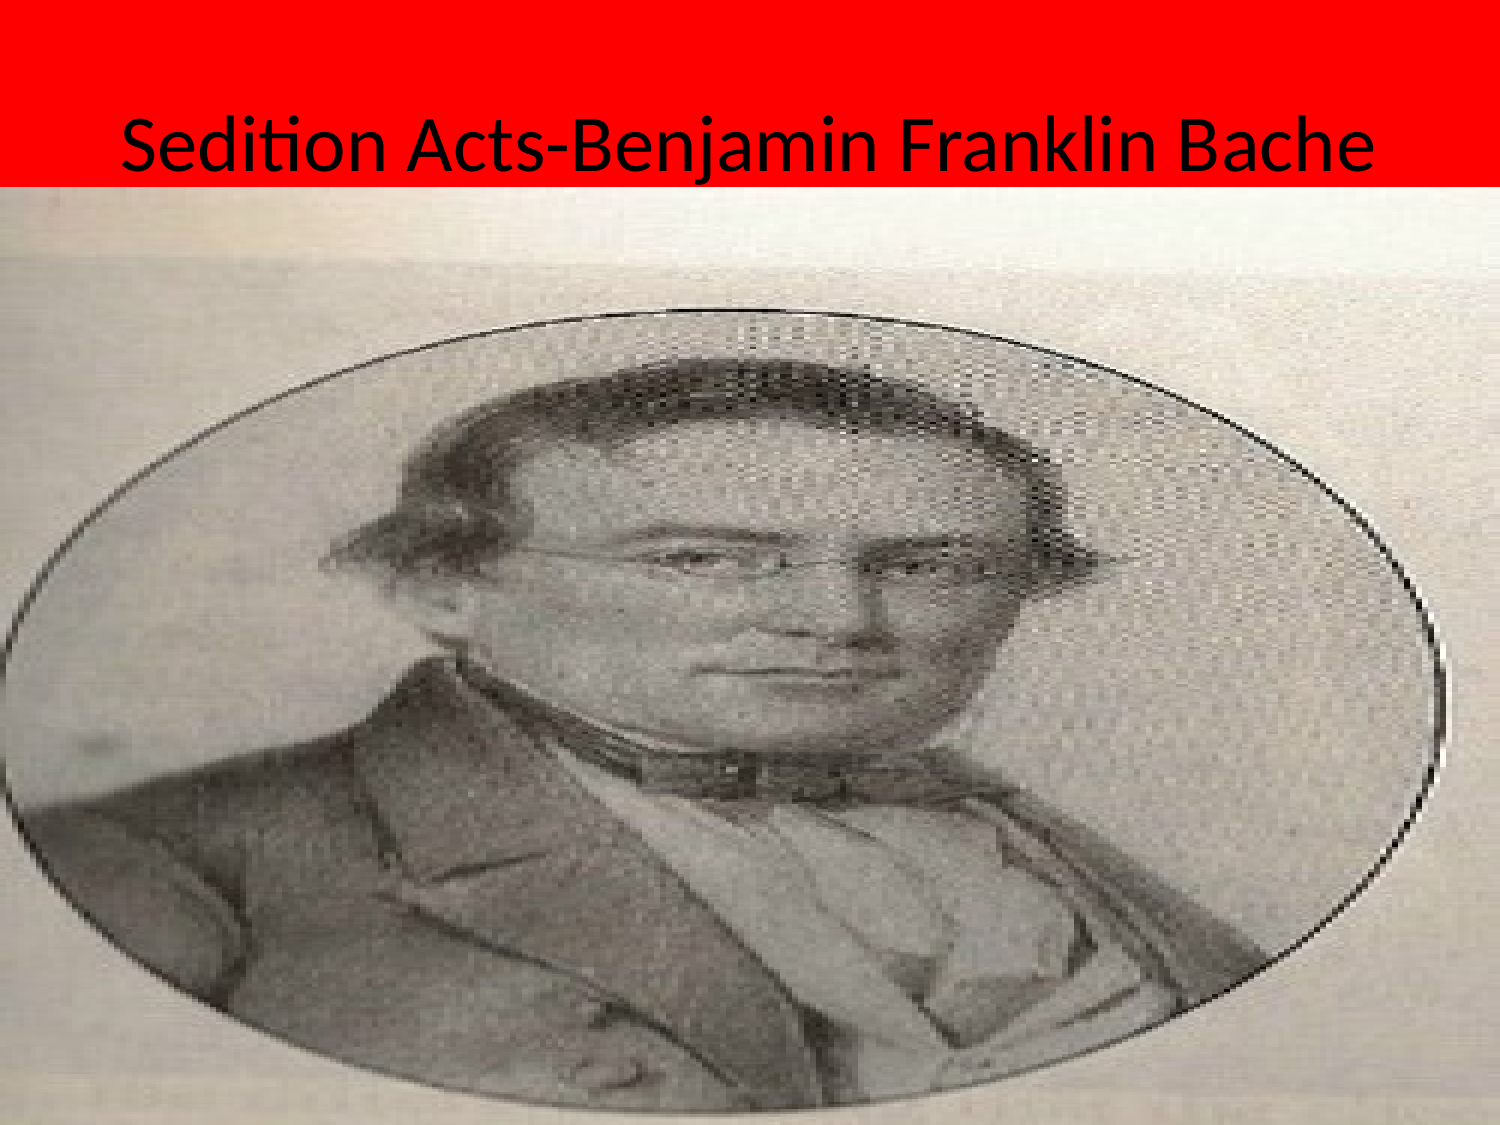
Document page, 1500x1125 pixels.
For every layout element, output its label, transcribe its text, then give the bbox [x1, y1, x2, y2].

title Sedition Acts-Benjamin Franklin Bache [74, 44, 1426, 185]
picture [0, 187, 1500, 1125]
